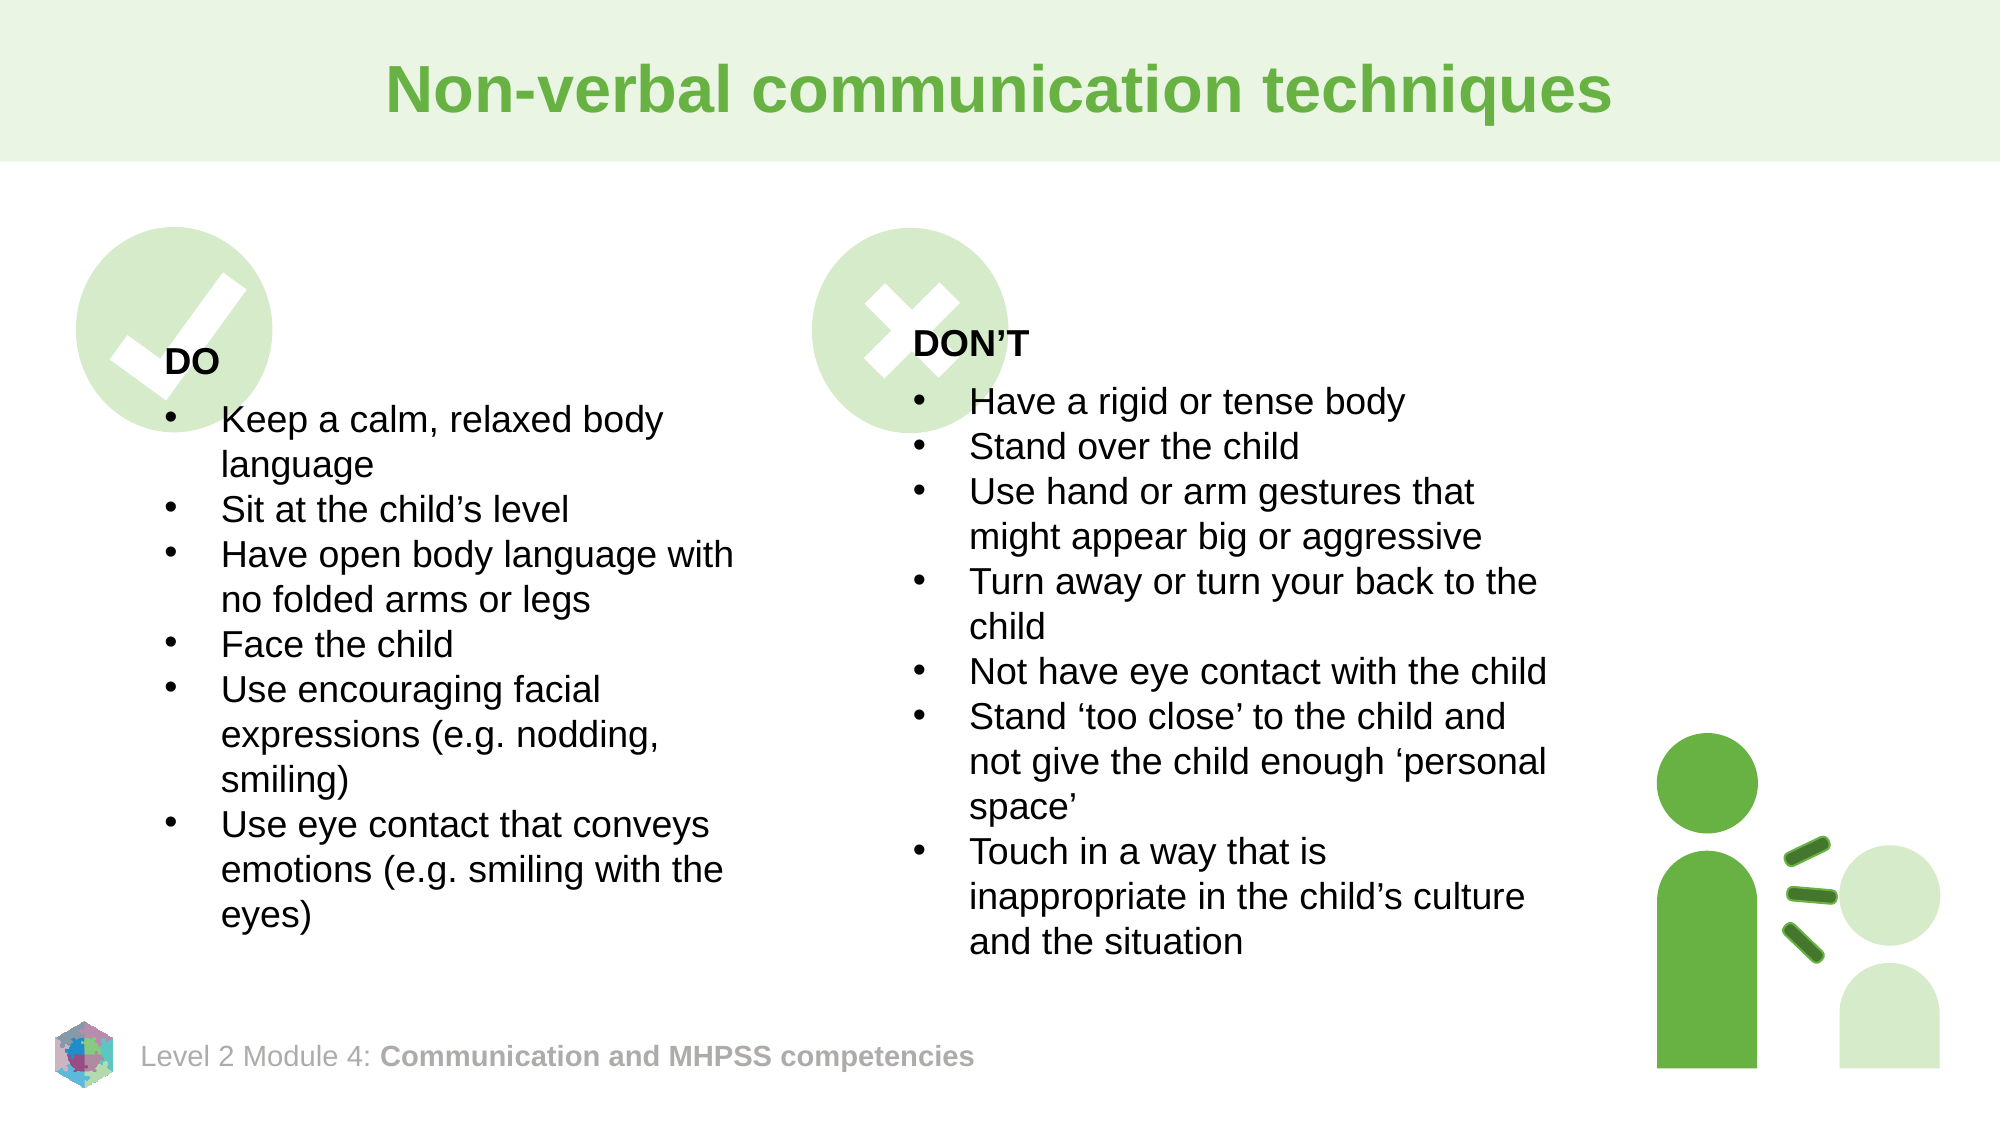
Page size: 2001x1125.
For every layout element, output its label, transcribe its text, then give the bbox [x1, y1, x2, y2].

text_box DO Keep a calm, relaxed body language Sit at the child’s level Have open body language with no folded arms or legs Face the child Use encouraging facial expressions (e.g. nodding, smiling) Use eye contact that conveys emotions (e.g. smiling with the eyes) [149, 329, 786, 942]
text_box DON’T Have a rigid or tense body Stand over the child Use hand or arm gestures that might appear big or aggressive Turn away or turn your back to the child Not have eye contact with the child Stand ‘too close’ to the child and not give the child enough ‘personal space’ Touch in a way that is inappropriate in the child’s culture and the situation [898, 311, 1569, 970]
title Non-verbal communication techniques [137, 19, 1863, 163]
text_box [811, 227, 1009, 434]
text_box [1656, 733, 1941, 1069]
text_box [75, 226, 273, 433]
picture [55, 1021, 113, 1088]
